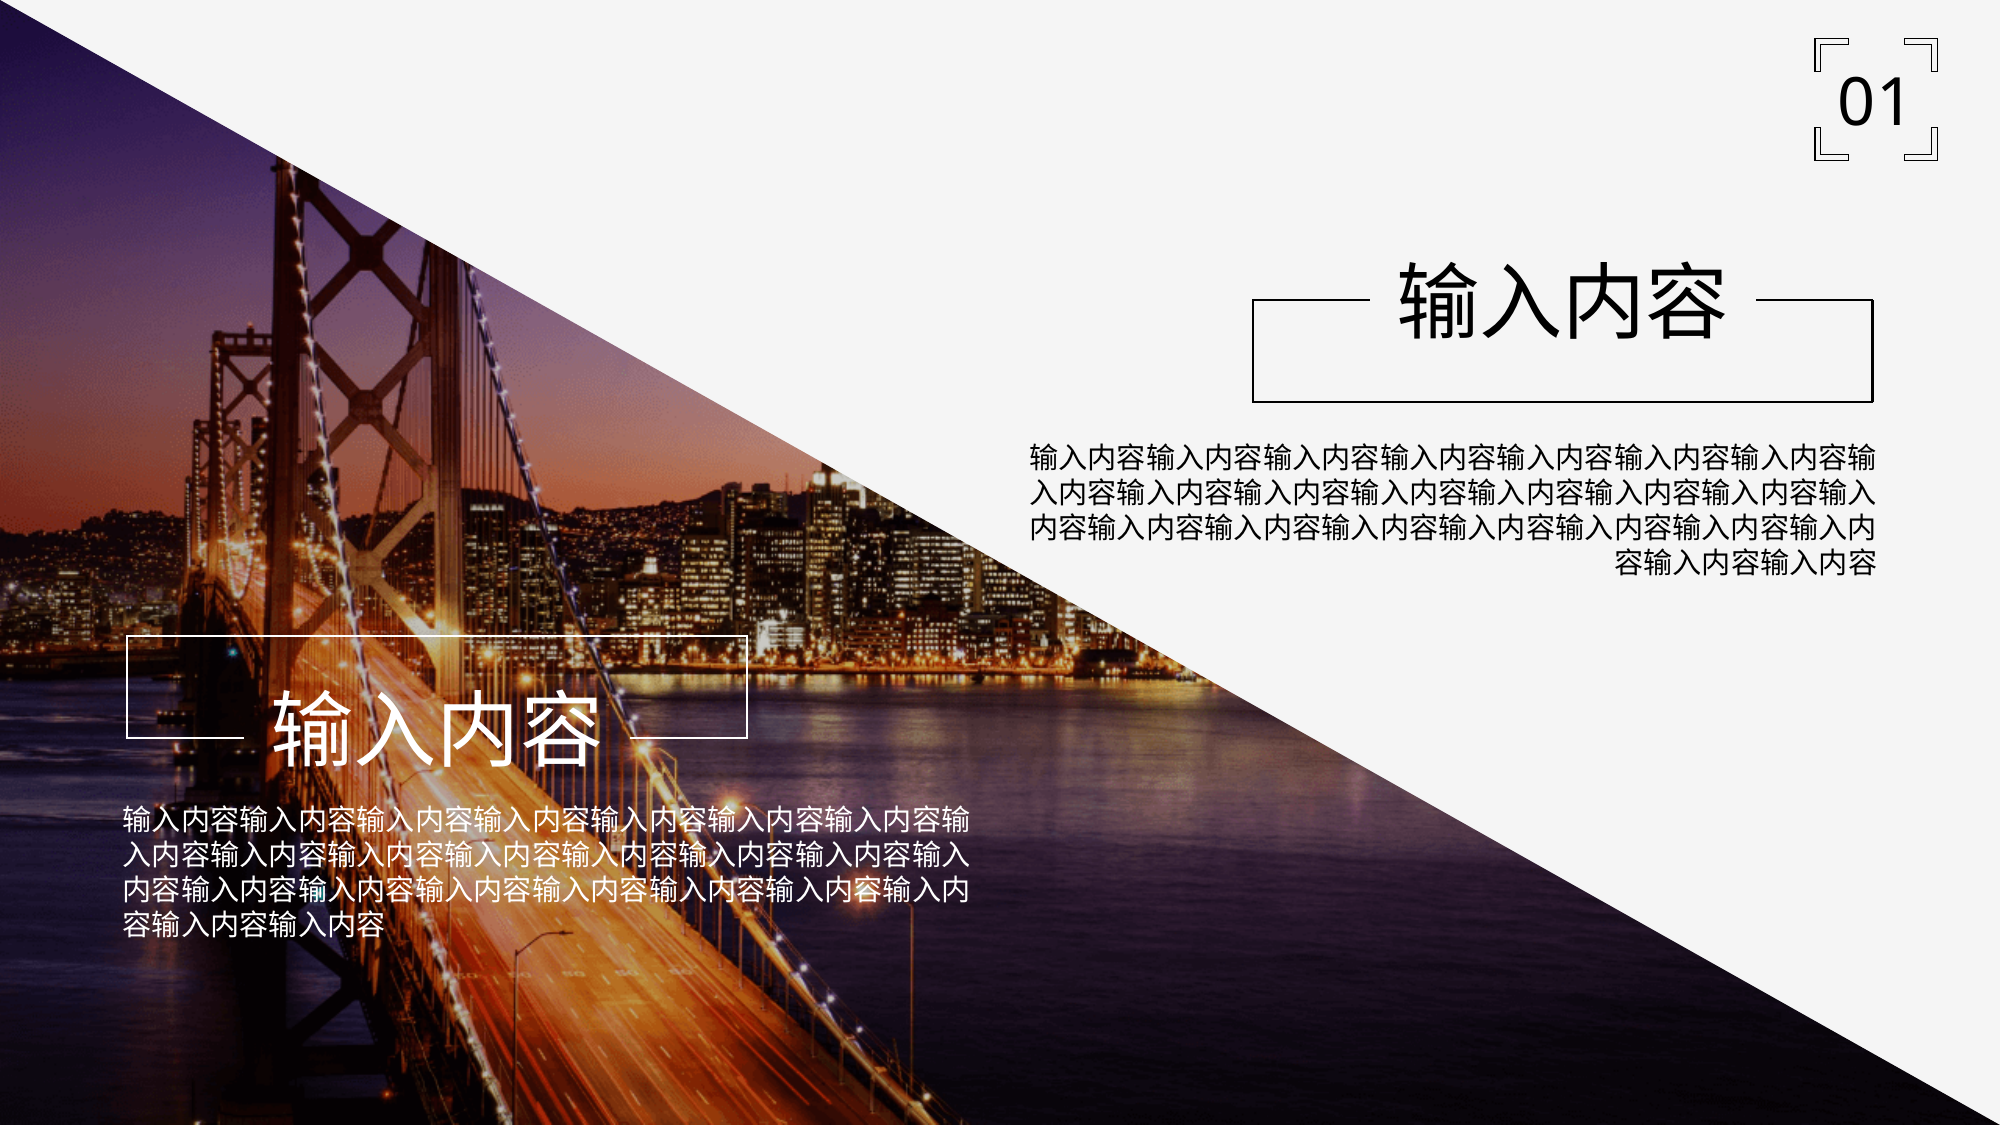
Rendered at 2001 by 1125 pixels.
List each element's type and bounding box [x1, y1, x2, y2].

picture [0, 0, 2000, 1125]
text_box [1012, 241, 1893, 589]
text_box [1814, 38, 1938, 161]
text_box [107, 635, 988, 951]
